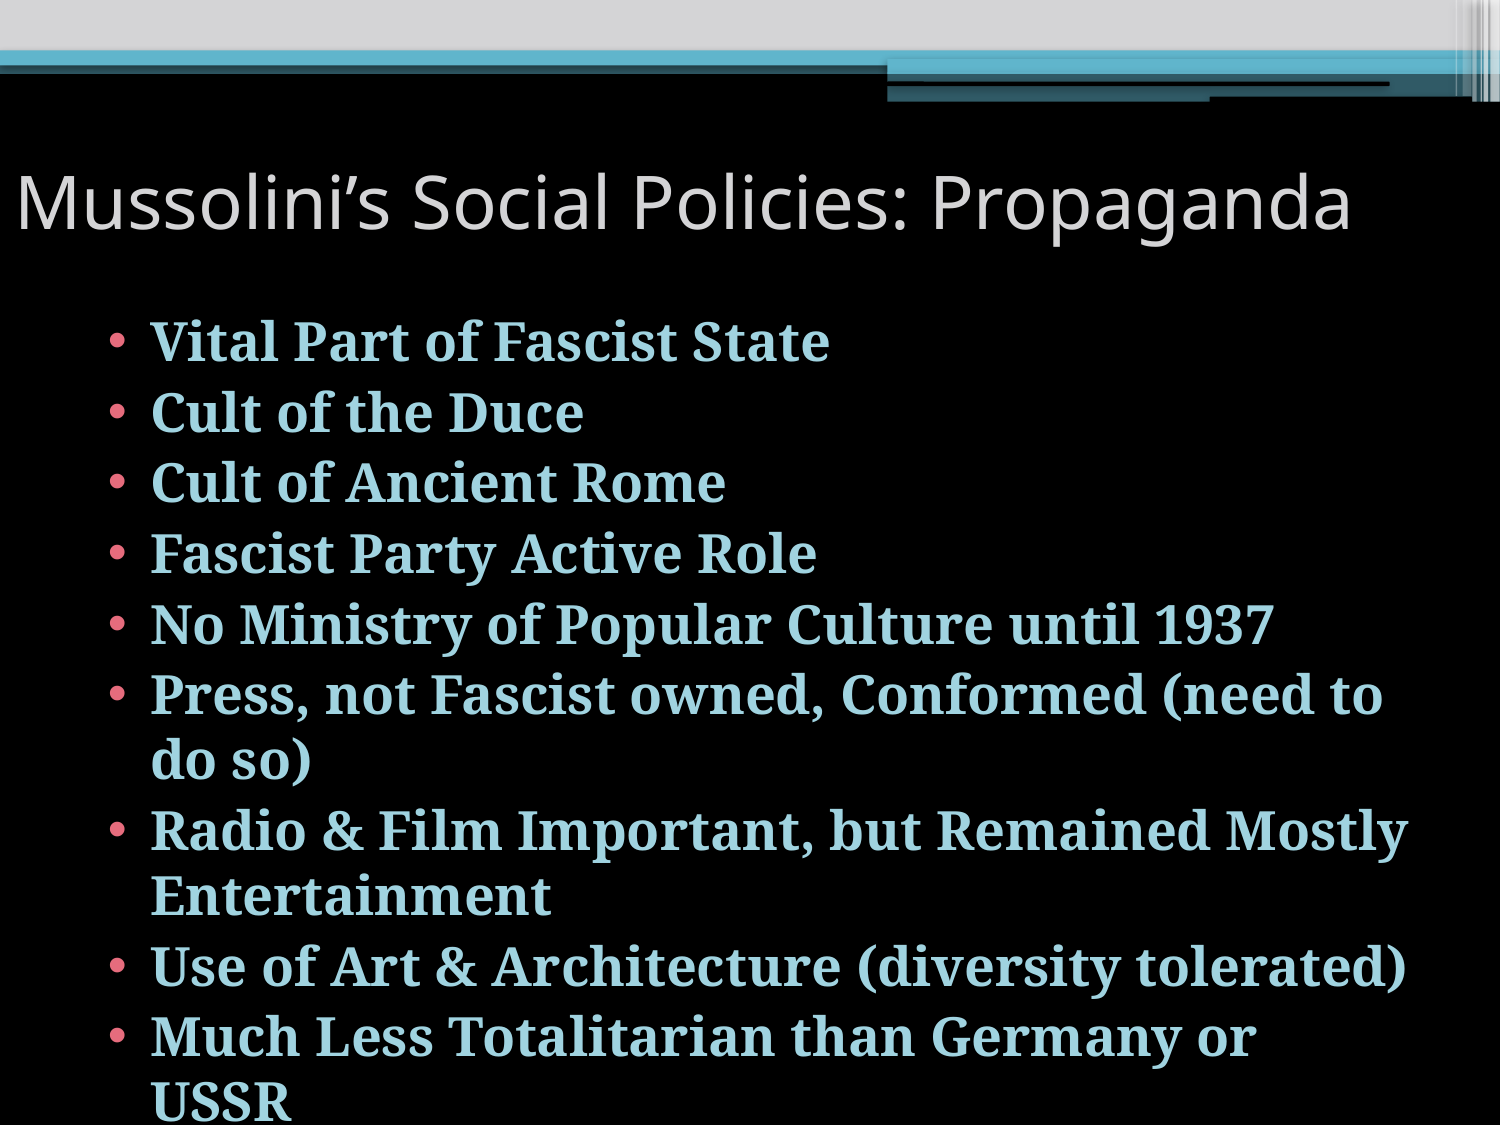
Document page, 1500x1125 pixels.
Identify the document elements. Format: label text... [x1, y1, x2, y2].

list Vital Part of Fascist State Cult of the Duce Cult of Ancient Rome Fascist Party Active Role No Ministry of Popular Culture until 1937 Press, not Fascist owned, Conformed (need to do so) Radio & Film Important, but Remained Mostly Entertainment Use of Art & Architecture (diversity tolerated) Much Less Totalitarian than Germany or USSR [75, 299, 1425, 1125]
title Mussolini’s Social Policies: Propaganda [0, 112, 1500, 288]
